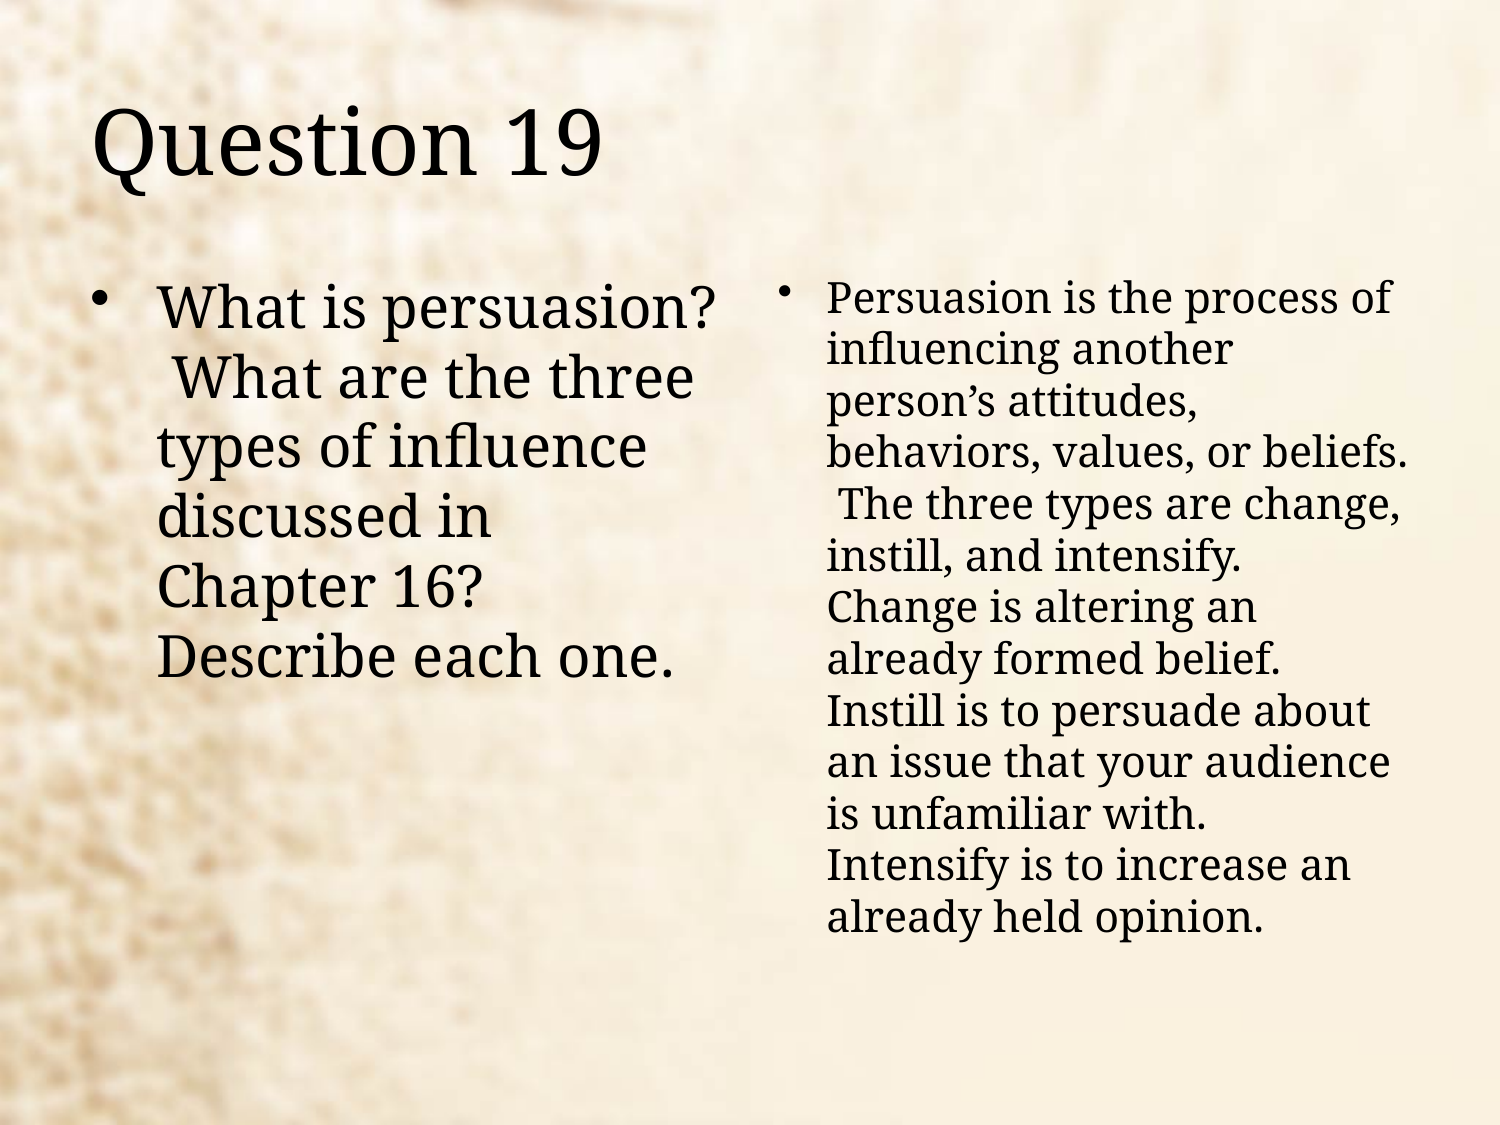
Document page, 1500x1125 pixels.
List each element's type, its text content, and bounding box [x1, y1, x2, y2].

title Question 19 [74, 44, 1426, 233]
list What is persuasion? What are the three types of influence discussed in Chapter 16? Describe each one. [74, 262, 738, 1006]
picture [0, 0, 1500, 1125]
list Persuasion is the process of influencing another person’s attitudes, behaviors, values, or beliefs. The three types are change, instill, and intensify. Change is altering an already formed belief. Instill is to persuade about an issue that your audience is unfamiliar with. Intensify is to increase an already held opinion. [762, 262, 1426, 1006]
